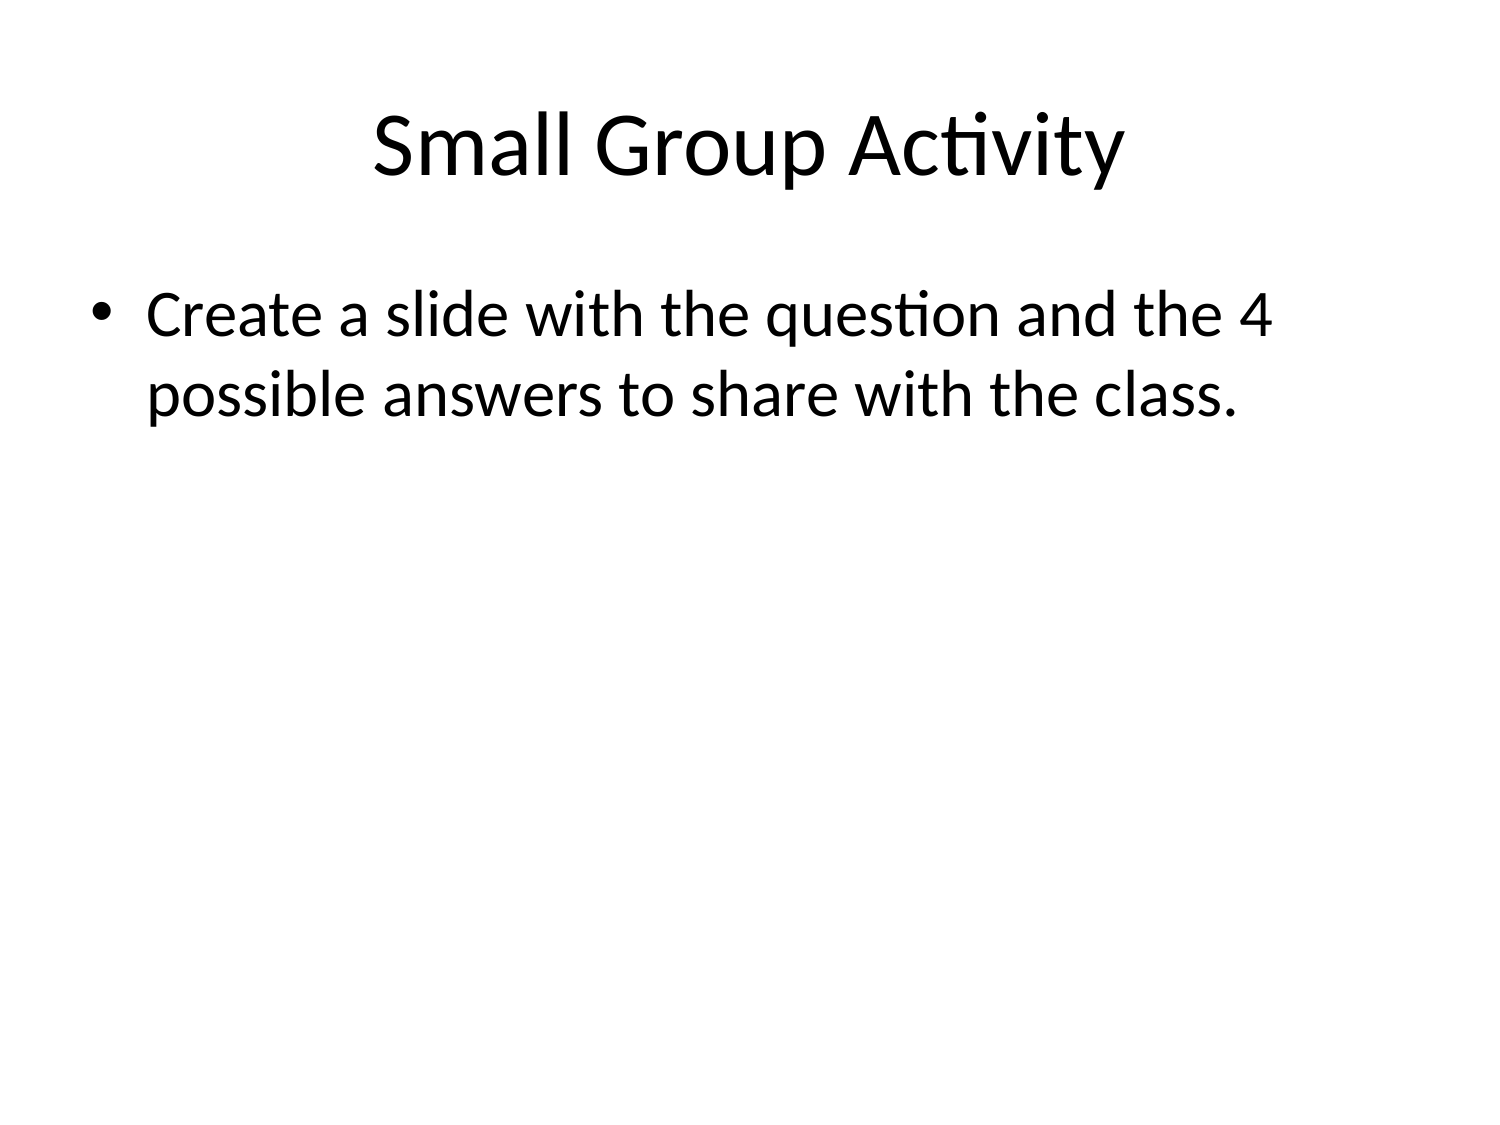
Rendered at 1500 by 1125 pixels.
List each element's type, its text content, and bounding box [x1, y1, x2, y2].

title Small Group Activity [75, 45, 1425, 233]
list Create a slide with the question and the 4 possible answers to share with the class. [75, 262, 1425, 1005]
